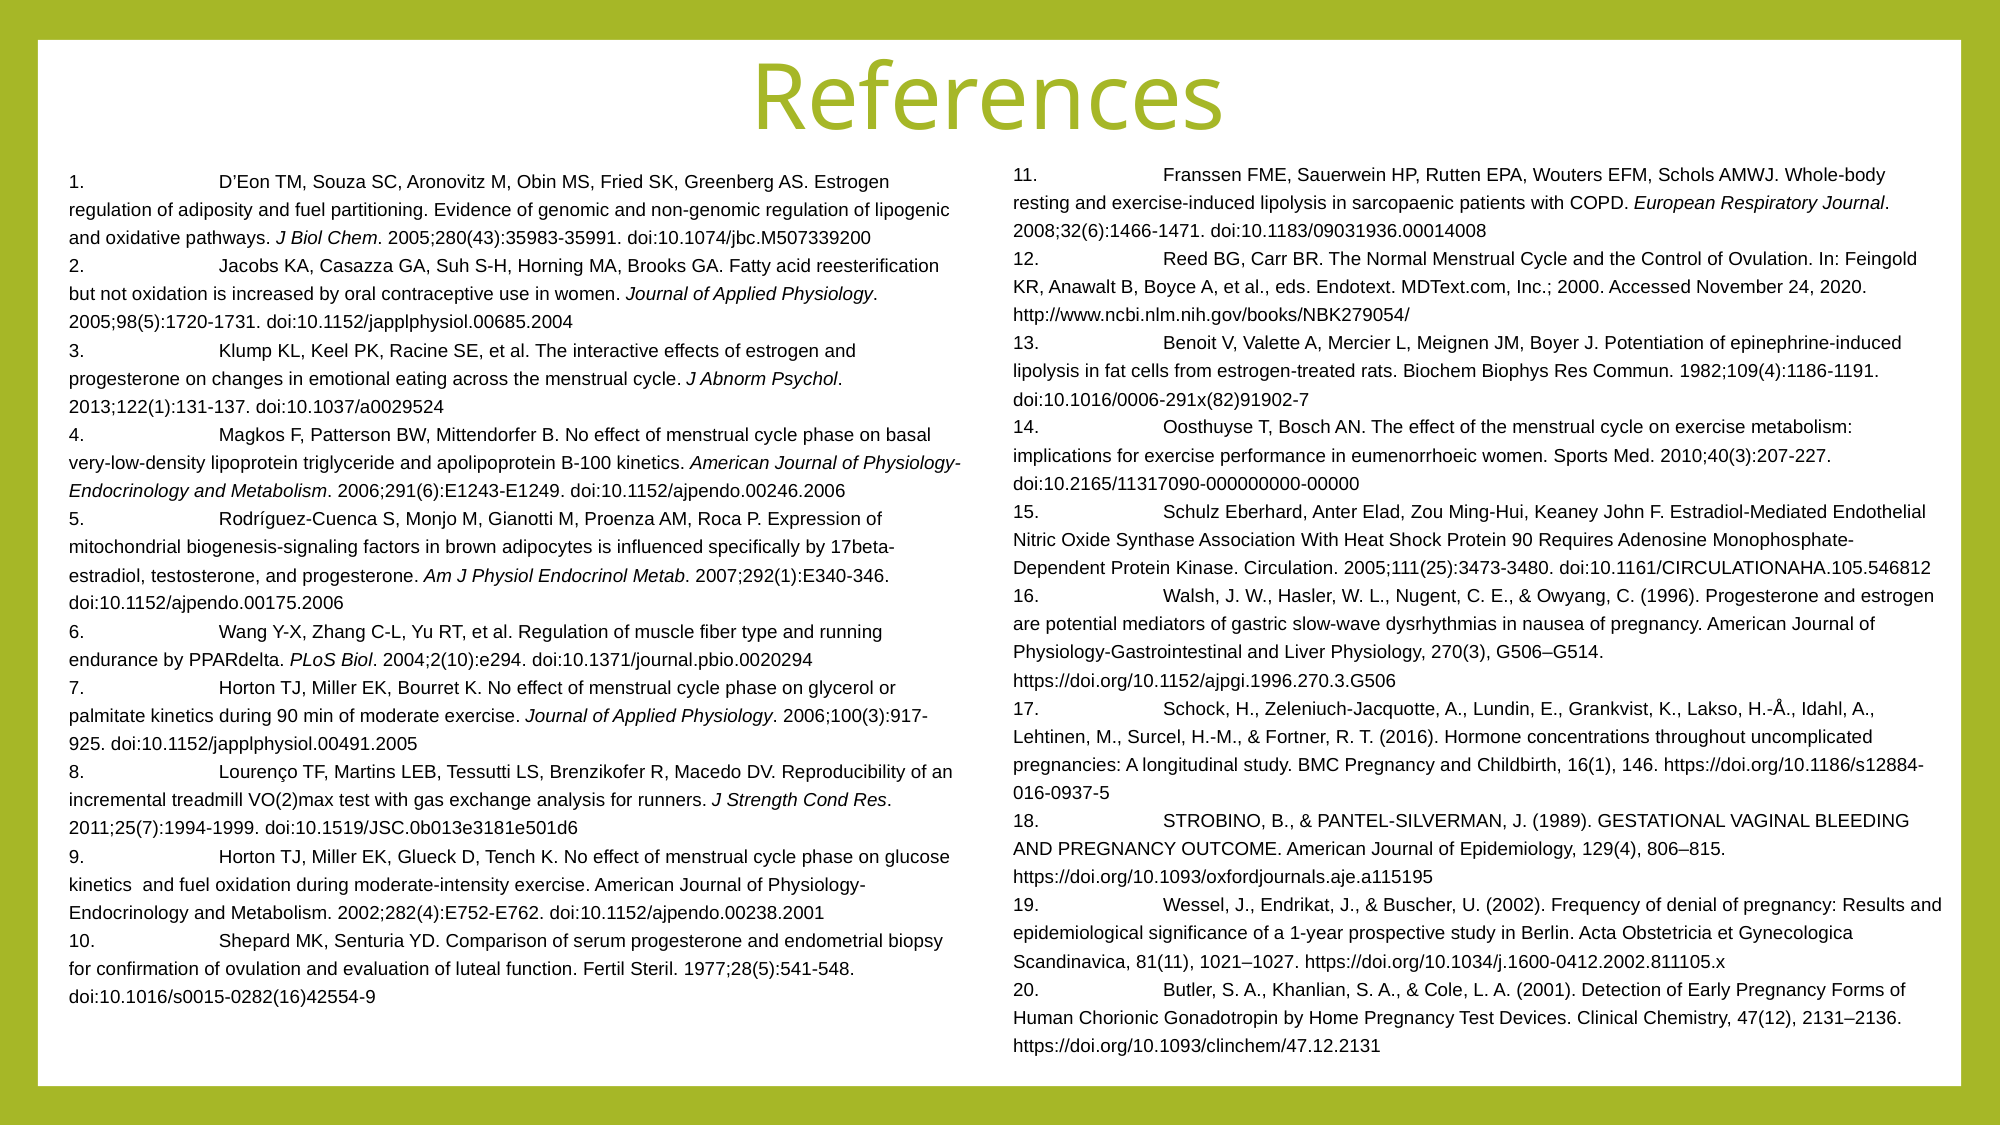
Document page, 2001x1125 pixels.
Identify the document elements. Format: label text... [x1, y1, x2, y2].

title References [189, 0, 1810, 212]
list 1. D’Eon TM, Souza SC, Aronovitz M, Obin MS, Fried SK, Greenberg AS. Estrogen regulation of adiposity and fuel partitioning. Evidence of genomic and non-genomic regulation of lipogenic and oxidative pathways. J Biol Chem. 2005;280(43):35983-35991. doi:10.1074/jbc.M507339200 2. Jacobs KA, Casazza GA, Suh S-H, Horning MA, Brooks GA. Fatty acid reesterification but not oxidation is increased by oral contraceptive use in women. Journal of Applied Physiology. 2005;98(5):1720-1731. doi:10.1152/japplphysiol.00685.2004 3. Klump KL, Keel PK, Racine SE, et al. The interactive effects of estrogen and progesterone on changes in emotional eating across the menstrual cycle. J Abnorm Psychol. 2013;122(1):131-137. doi:10.1037/a0029524 4. Magkos F, Patterson BW, Mittendorfer B. No effect of menstrual cycle phase on basal very-low-density lipoprotein triglyceride and apolipoprotein B-100 kinetics. American Journal of Physiology-Endocrinology and Metabolism. 2006;291(6):E1243-E1249. doi:10.1152/ajpendo.00246.2006 5. Rodríguez-Cuenca S, Monjo M, Gianotti M, Proenza AM, Roca P. Expression of mitochondrial biogenesis-signaling factors in brown adipocytes is influenced specifically by 17beta-estradiol, testosterone, and progesterone. Am J Physiol Endocrinol Metab. 2007;292(1):E340-346. doi:10.1152/ajpendo.00175.2006 6. Wang Y-X, Zhang C-L, Yu RT, et al. Regulation of muscle fiber type and running endurance by PPARdelta. PLoS Biol. 2004;2(10):e294. doi:10.1371/journal.pbio.0020294 7. Horton TJ, Miller EK, Bourret K. No effect of menstrual cycle phase on glycerol or palmitate kinetics during 90 min of moderate exercise. Journal of Applied Physiology. 2006;100(3):917-925. doi:10.1152/japplphysiol.00491.2005 8. Lourenço TF, Martins LEB, Tessutti LS, Brenzikofer R, Macedo DV. Reproducibility of an incremental treadmill VO(2)max test with gas exchange analysis for runners. J Strength Cond Res. 2011;25(7):1994-1999. doi:10.1519/JSC.0b013e3181e501d6 9. Horton TJ, Miller EK, Glueck D, Tench K. No effect of menstrual cycle phase on glucose kinetics and fuel oxidation during moderate-intensity exercise. American Journal of Physiology-Endocrinology and Metabolism. 2002;282(4):E752-E762. doi:10.1152/ajpendo.00238.2001 10. Shepard MK, Senturia YD. Comparison of serum progesterone and endometrial biopsy for confirmation of ovulation and evaluation of luteal function. Fertil Steril. 1977;28(5):541-548. doi:10.1016/s0015-0282(16)42554-9 [53, 156, 977, 1125]
list 11. Franssen FME, Sauerwein HP, Rutten EPA, Wouters EFM, Schols AMWJ. Whole-body resting and exercise-induced lipolysis in sarcopaenic patients with COPD. European Respiratory Journal. 2008;32(6):1466-1471. doi:10.1183/09031936.00014008 12. Reed BG, Carr BR. The Normal Menstrual Cycle and the Control of Ovulation. In: Feingold KR, Anawalt B, Boyce A, et al., eds. Endotext. MDText.com, Inc.; 2000. Accessed November 24, 2020. http://www.ncbi.nlm.nih.gov/books/NBK279054/ 13. Benoit V, Valette A, Mercier L, Meignen JM, Boyer J. Potentiation of epinephrine-induced lipolysis in fat cells from estrogen-treated rats. Biochem Biophys Res Commun. 1982;109(4):1186-1191. doi:10.1016/0006-291x(82)91902-7 14. Oosthuyse T, Bosch AN. The effect of the menstrual cycle on exercise metabolism: implications for exercise performance in eumenorrhoeic women. Sports Med. 2010;40(3):207-227. doi:10.2165/11317090-000000000-00000 15. Schulz Eberhard, Anter Elad, Zou Ming-Hui, Keaney John F. Estradiol-Mediated Endothelial Nitric Oxide Synthase Association With Heat Shock Protein 90 Requires Adenosine Monophosphate-Dependent Protein Kinase. Circulation. 2005;111(25):3473-3480. doi:10.1161/CIRCULATIONAHA.105.546812 16. Walsh, J. W., Hasler, W. L., Nugent, C. E., & Owyang, C. (1996). Progesterone and estrogen are potential mediators of gastric slow-wave dysrhythmias in nausea of pregnancy. American Journal of Physiology-Gastrointestinal and Liver Physiology, 270(3), G506–G514. https://doi.org/10.1152/ajpgi.1996.270.3.G506 17. Schock, H., Zeleniuch-Jacquotte, A., Lundin, E., Grankvist, K., Lakso, H.-Å., Idahl, A., Lehtinen, M., Surcel, H.-M., & Fortner, R. T. (2016). Hormone concentrations throughout uncomplicated pregnancies: A longitudinal study. BMC Pregnancy and Childbirth, 16(1), 146. https://doi.org/10.1186/s12884-016-0937-5 18. STROBINO, B., & PANTEL-SILVERMAN, J. (1989). GESTATIONAL VAGINAL BLEEDING AND PREGNANCY OUTCOME. American Journal of Epidemiology, 129(4), 806–815. https://doi.org/10.1093/oxfordjournals.aje.a115195 19. Wessel, J., Endrikat, J., & Buscher, U. (2002). Frequency of denial of pregnancy: Results and epidemiological significance of a 1-year prospective study in Berlin. Acta Obstetricia et Gynecologica Scandinavica, 81(11), 1021–1027. https://doi.org/10.1034/j.1600-0412.2002.811105.x 20. Butler, S. A., Khanlian, S. A., & Cole, L. A. (2001). Detection of Early Pregnancy Forms of Human Chorionic Gonadotropin by Home Pregnancy Test Devices. Clinical Chemistry, 47(12), 2131–2136. https://doi.org/10.1093/clinchem/47.12.2131 [998, 149, 1960, 1125]
